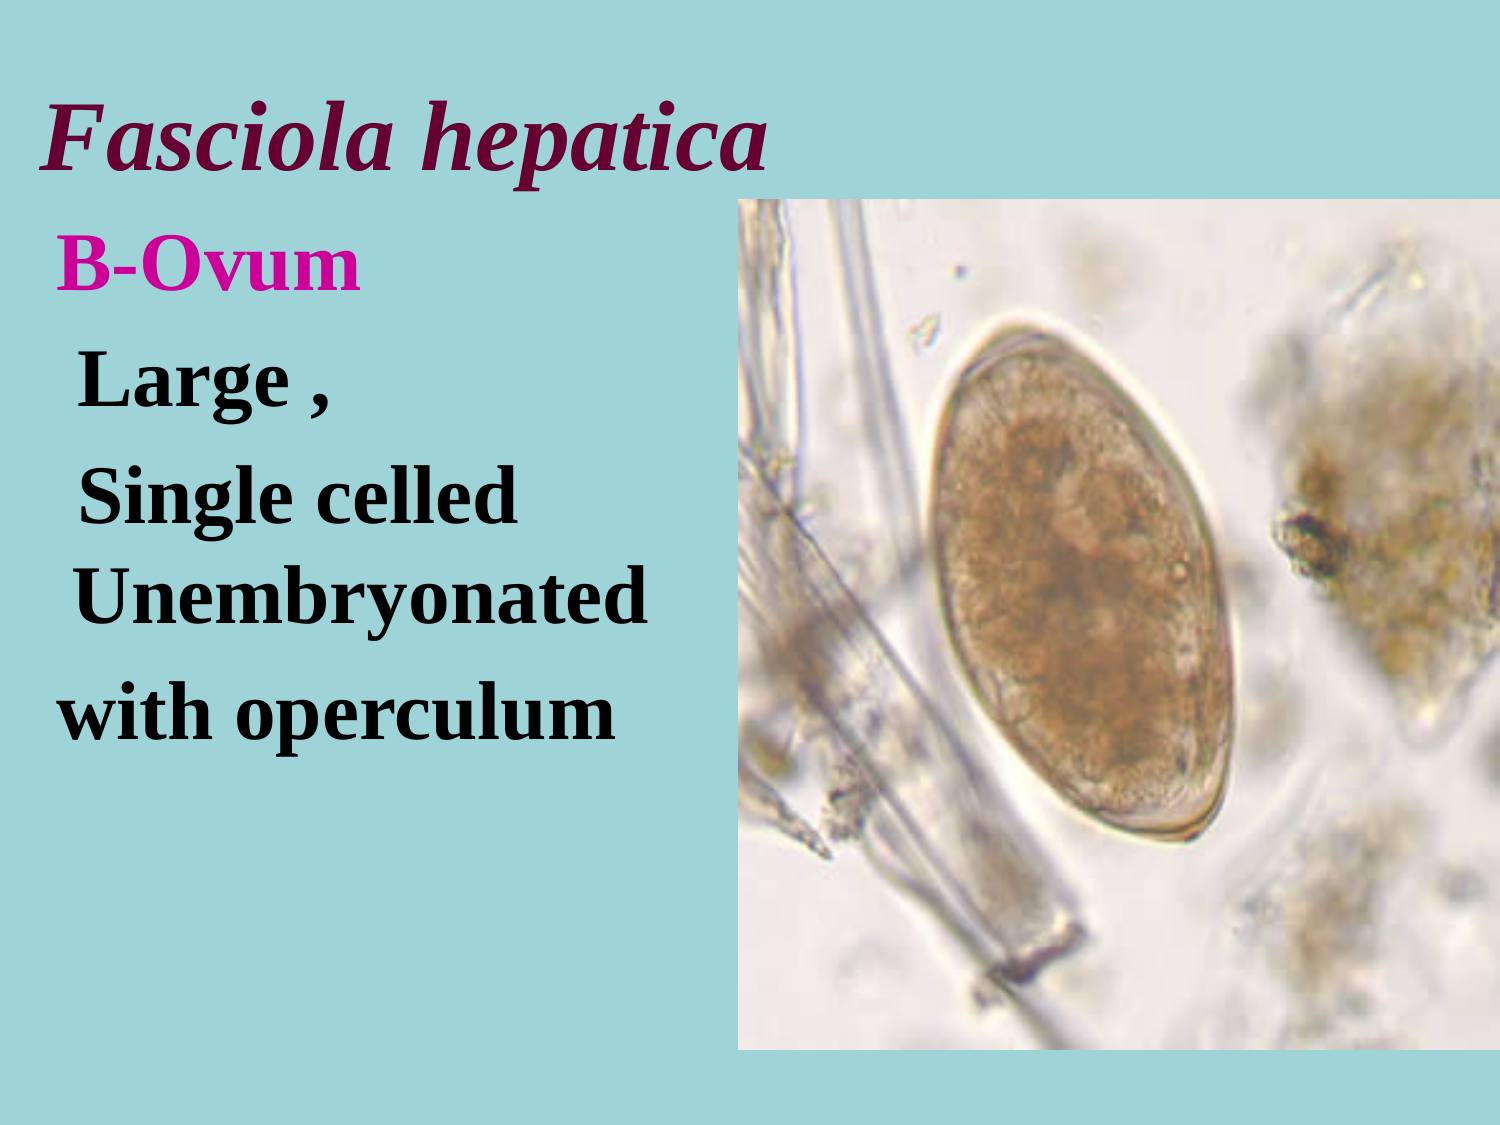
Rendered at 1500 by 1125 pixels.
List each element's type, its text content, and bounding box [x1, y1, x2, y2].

list Fasciola hepatica B-Ovum Large , Single celled Unembryonated with operculum [0, 62, 988, 1038]
picture [738, 199, 1500, 1051]
